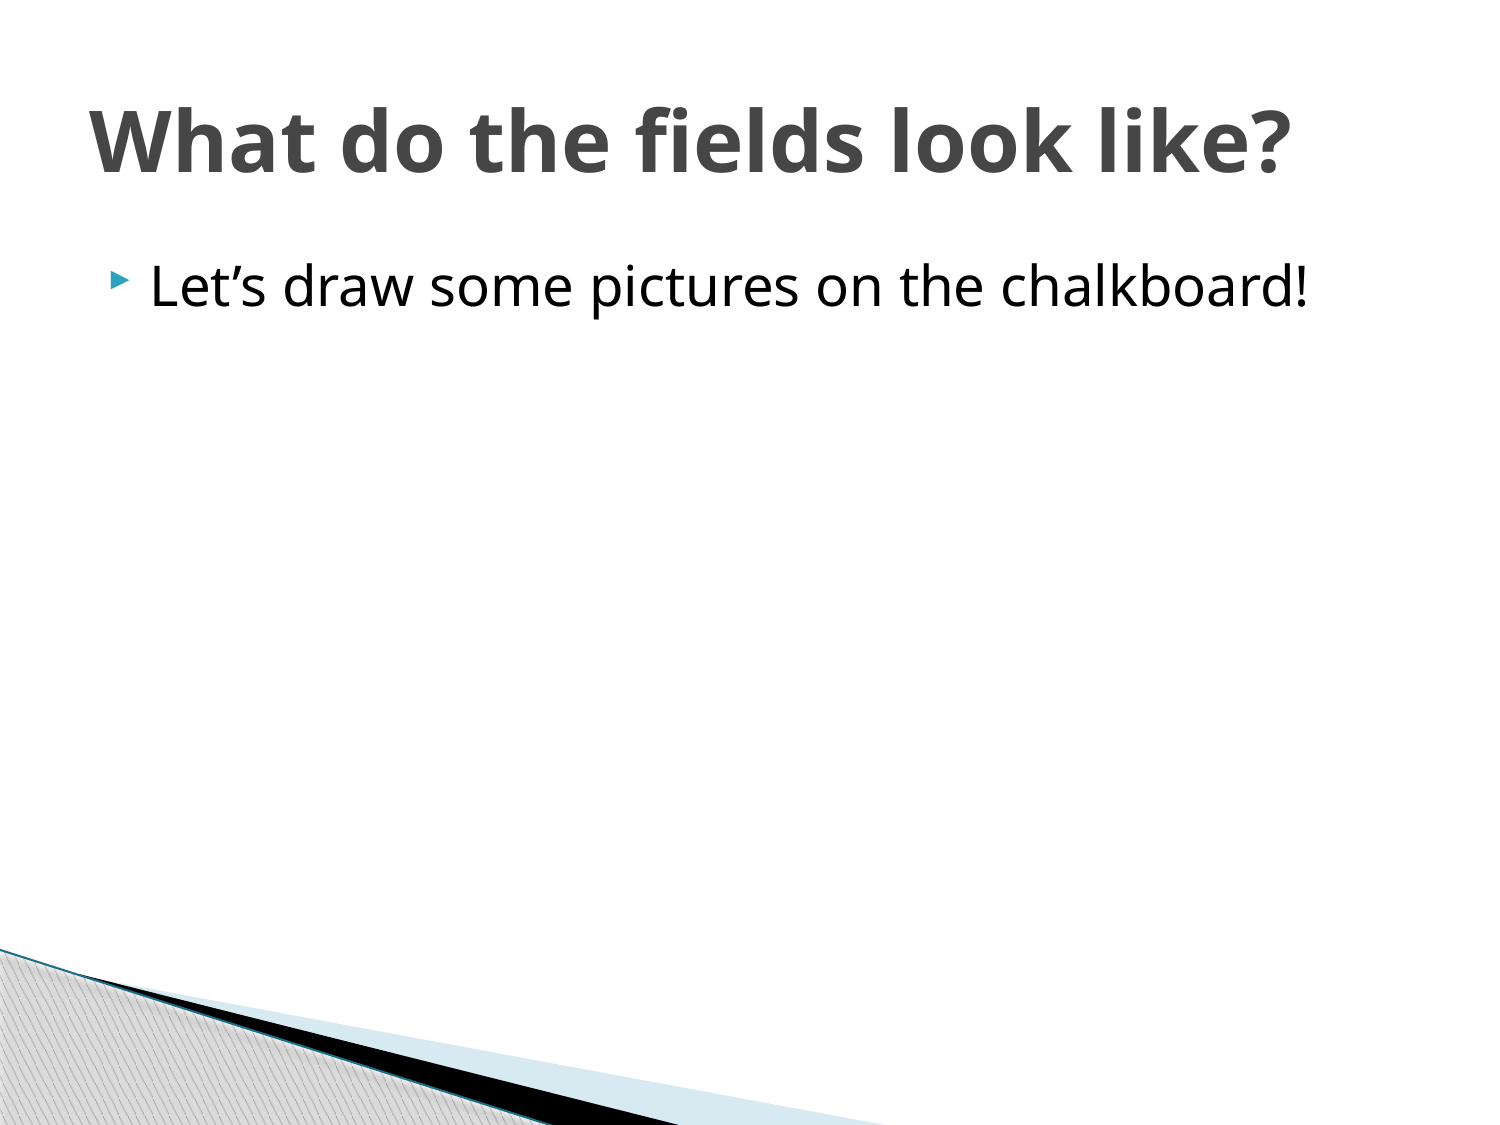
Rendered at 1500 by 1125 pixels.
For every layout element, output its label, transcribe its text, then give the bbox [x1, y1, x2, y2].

list Let’s draw some pictures on the chalkboard! [75, 243, 1425, 986]
title What do the fields look like? [75, 45, 1425, 233]
